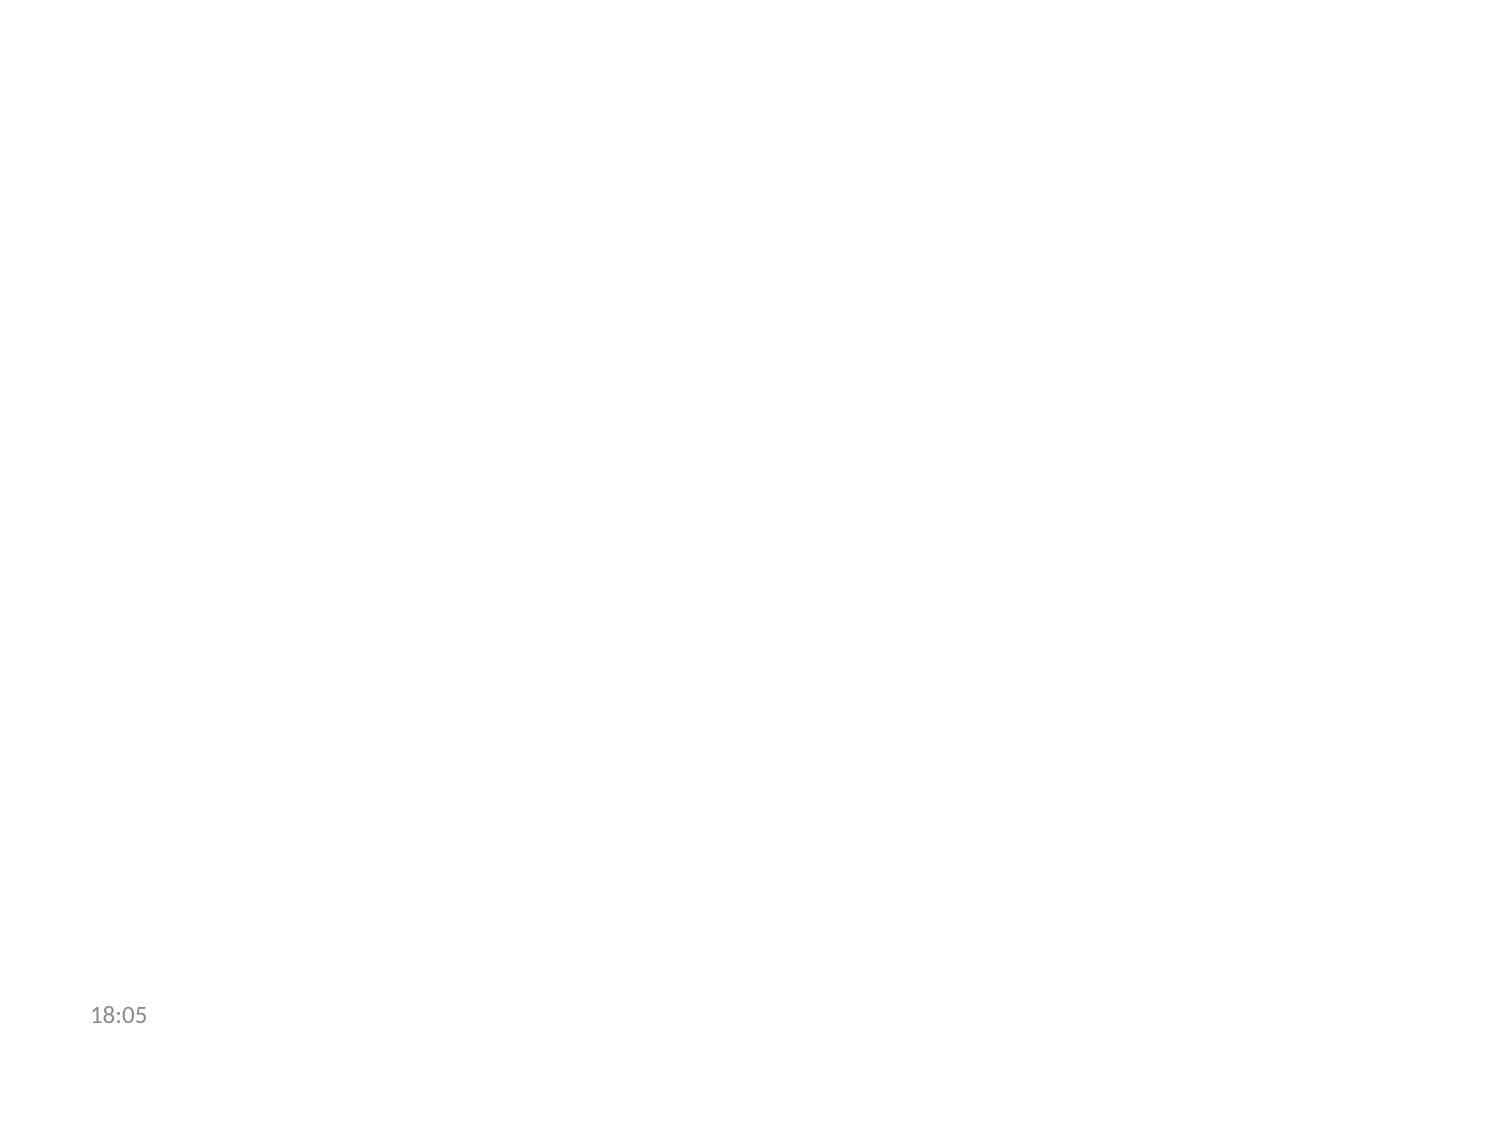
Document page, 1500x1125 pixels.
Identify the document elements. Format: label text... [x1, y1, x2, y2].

text_box 15:35 [75, 983, 425, 1044]
